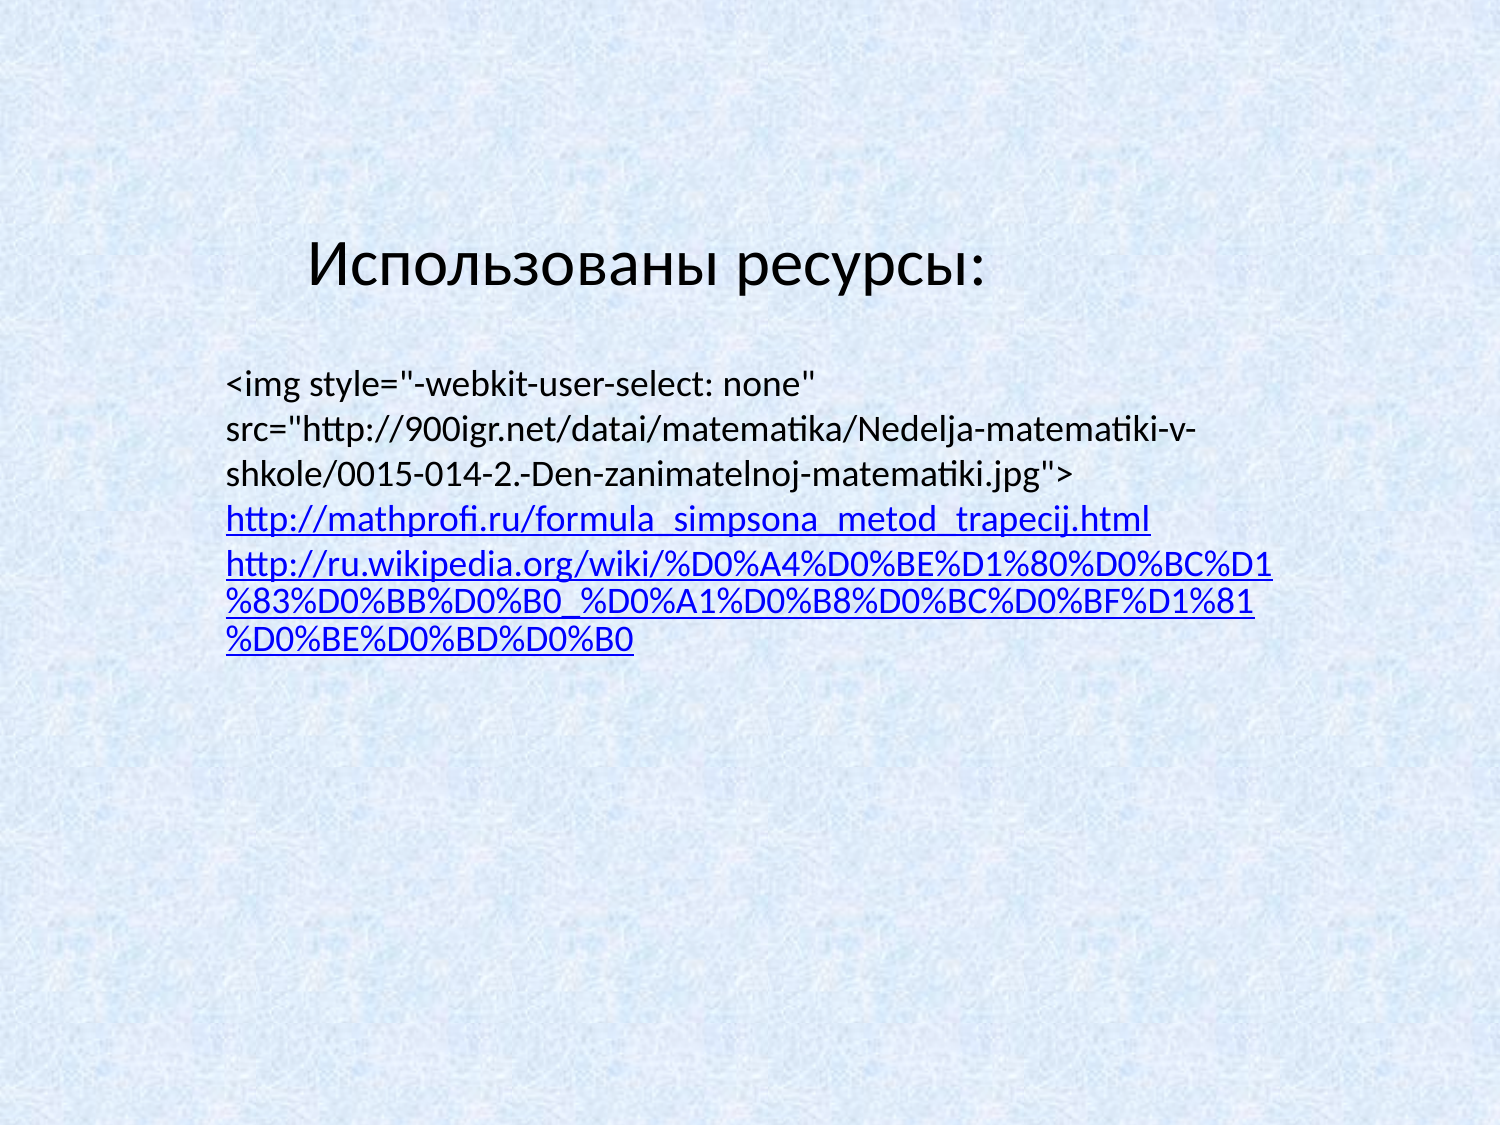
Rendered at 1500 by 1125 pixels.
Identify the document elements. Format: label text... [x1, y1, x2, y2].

text_box <img style="-webkit-user-select: none" src="http://900igr.net/datai/matematika/Nedelja-matematiki-v-shkole/0015-014-2.-Den-zanimatelnoj-matematiki.jpg"> http://mathprofi.ru/formula_simpsona_metod_trapecij.html http://ru.wikipedia.org/wiki/%D0%A4%D0%BE%D1%80%D0%BC%D1%83%D0%BB%D0%B0_%D0%A1%D0%B8%D0%BC%D0%BF%D1%81%D0%BE%D0%BD%D0%B0 [210, 351, 1289, 637]
text_box Использованы ресурсы: [292, 210, 1043, 306]
text_box [0, 0, 1500, 1125]
